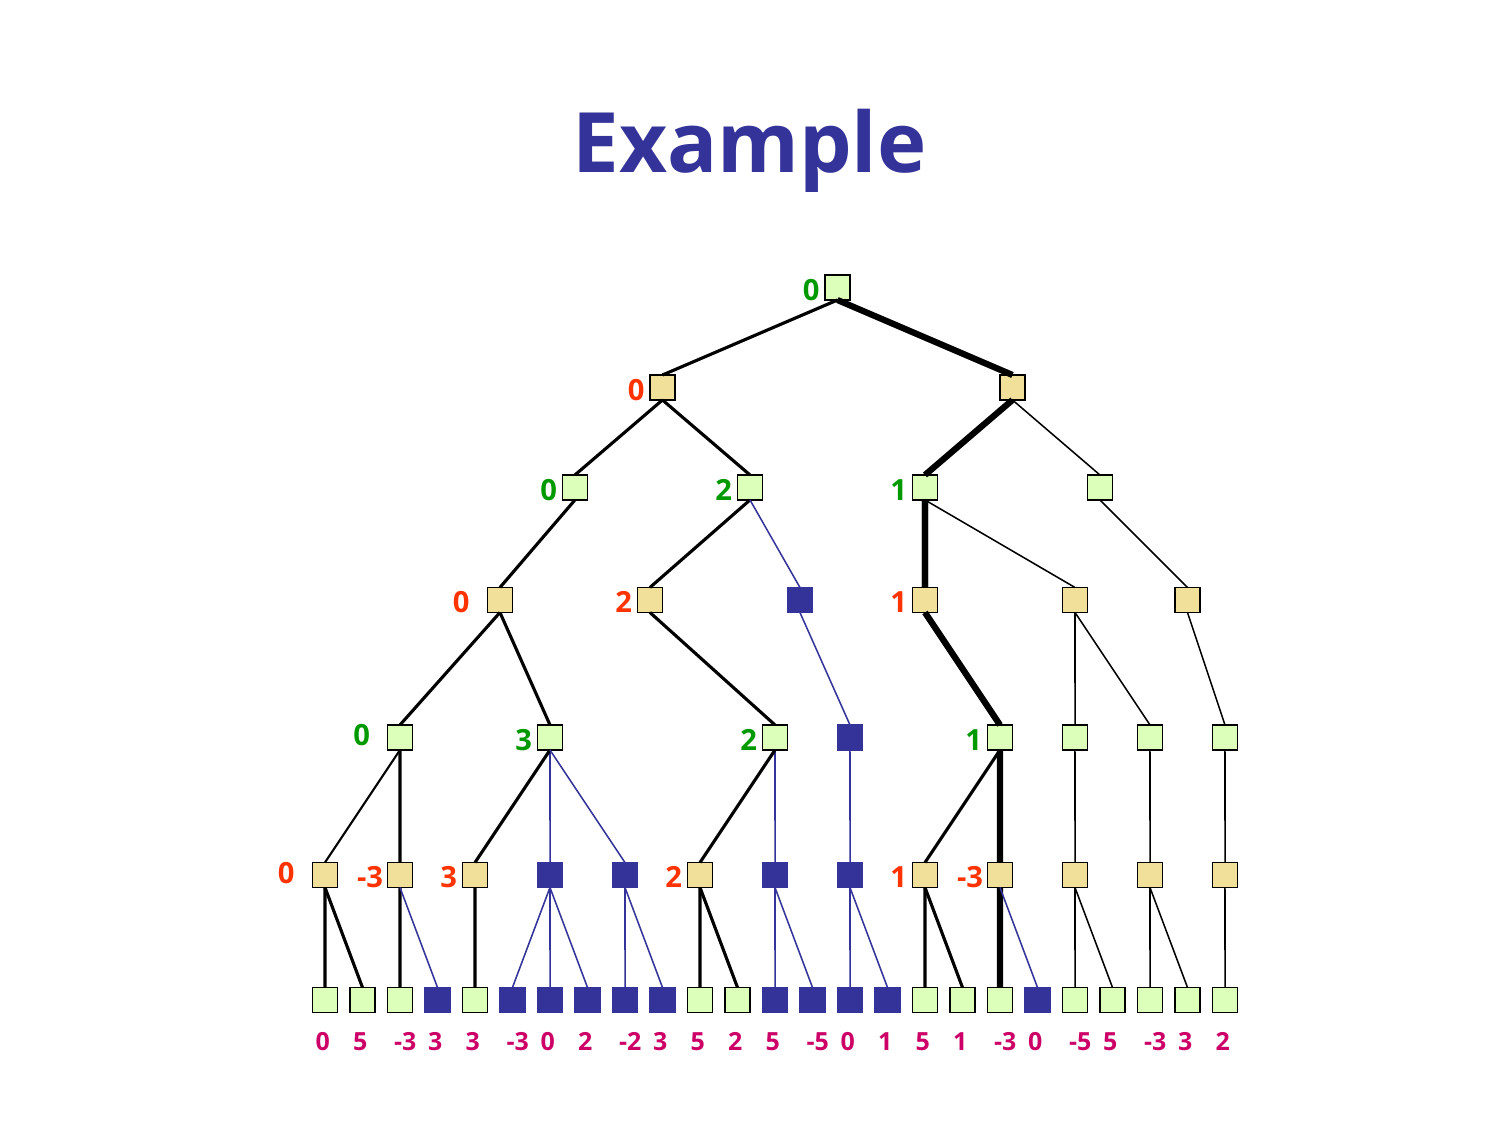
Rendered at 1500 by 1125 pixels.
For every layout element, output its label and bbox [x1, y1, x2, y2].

text_box [328, 700, 386, 761]
text_box [438, 576, 485, 626]
text_box [300, 1017, 1245, 1063]
title [74, 44, 1426, 233]
text_box [312, 263, 1238, 1013]
text_box [263, 847, 310, 897]
